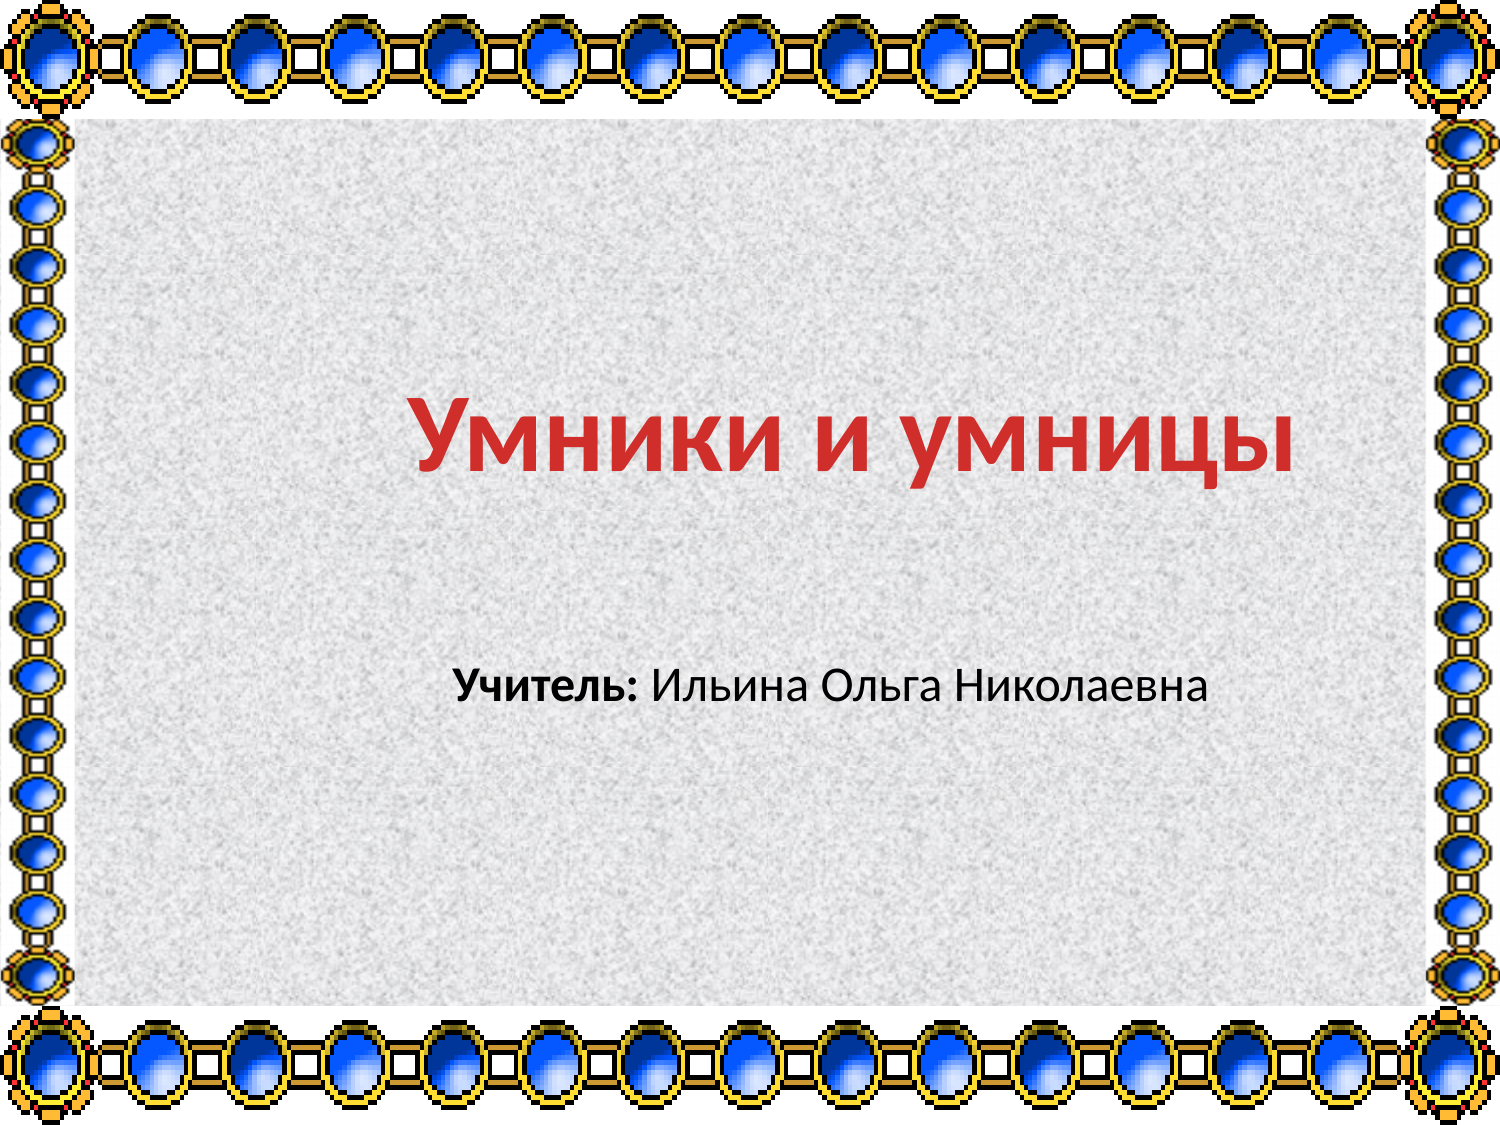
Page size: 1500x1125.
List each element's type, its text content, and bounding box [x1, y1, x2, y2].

picture [0, 0, 1500, 1005]
text_box Учитель: Ильина Ольга Николаевна [437, 644, 1225, 720]
picture [0, 1006, 1500, 1125]
text_box Умники и умницы [387, 351, 1320, 502]
